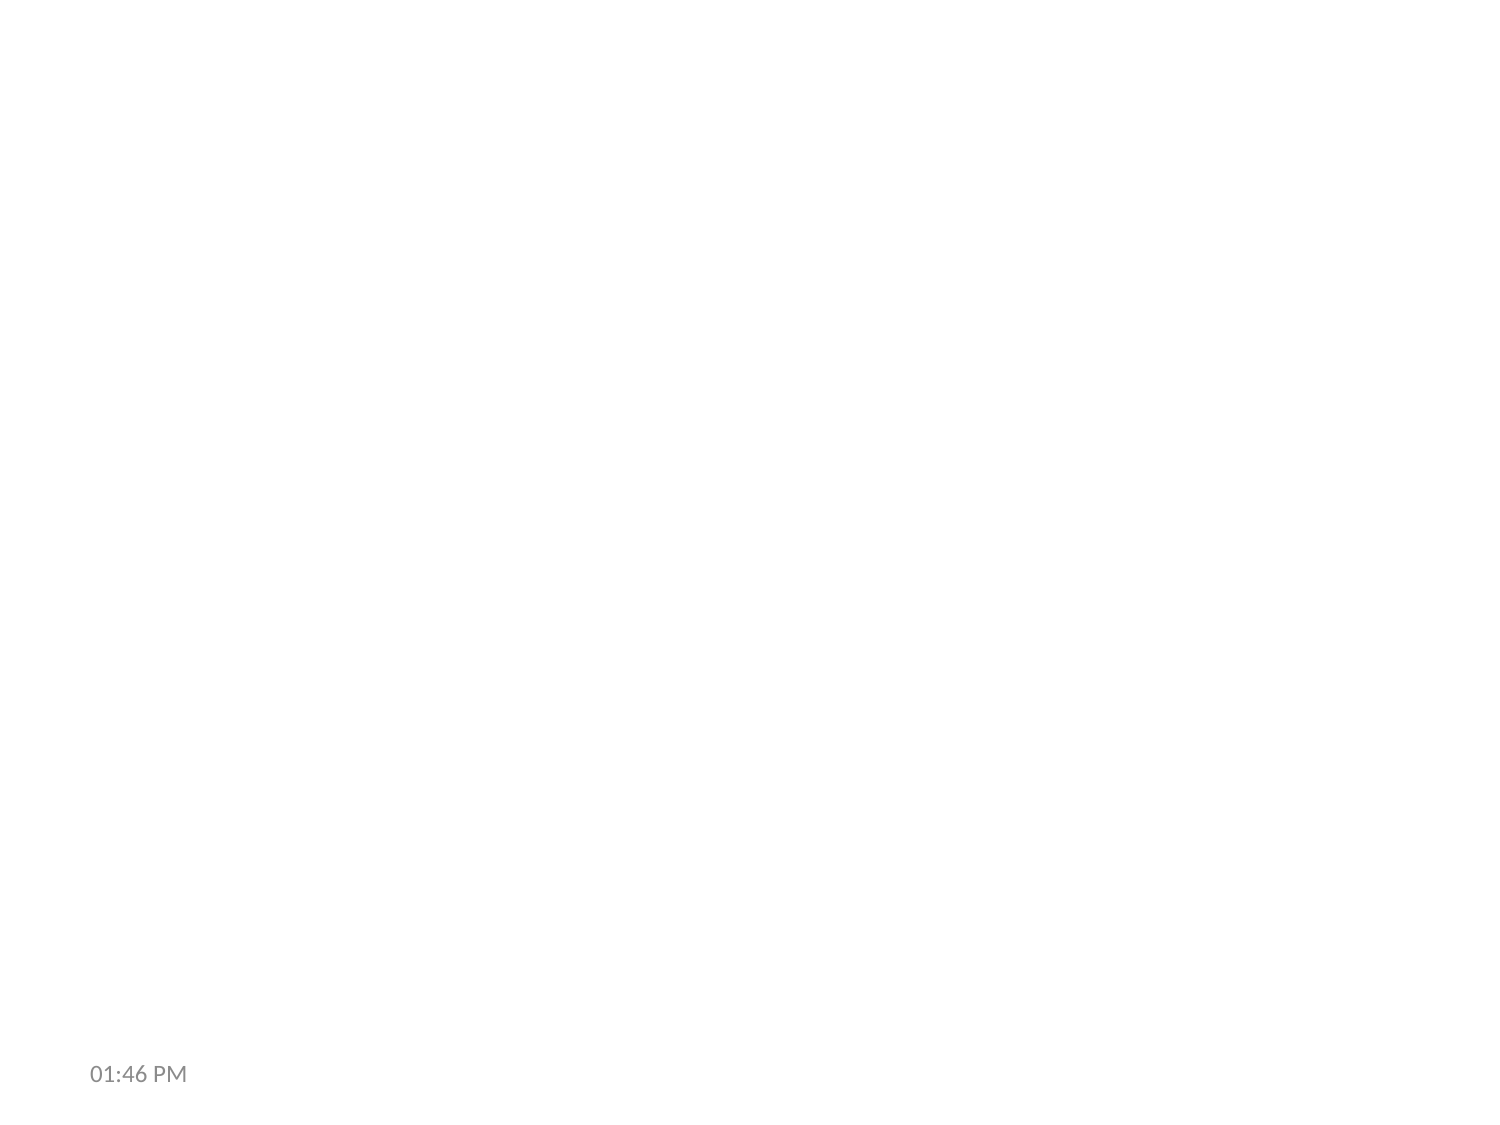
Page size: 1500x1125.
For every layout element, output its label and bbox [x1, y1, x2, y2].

slide_number [75, 1042, 425, 1103]
